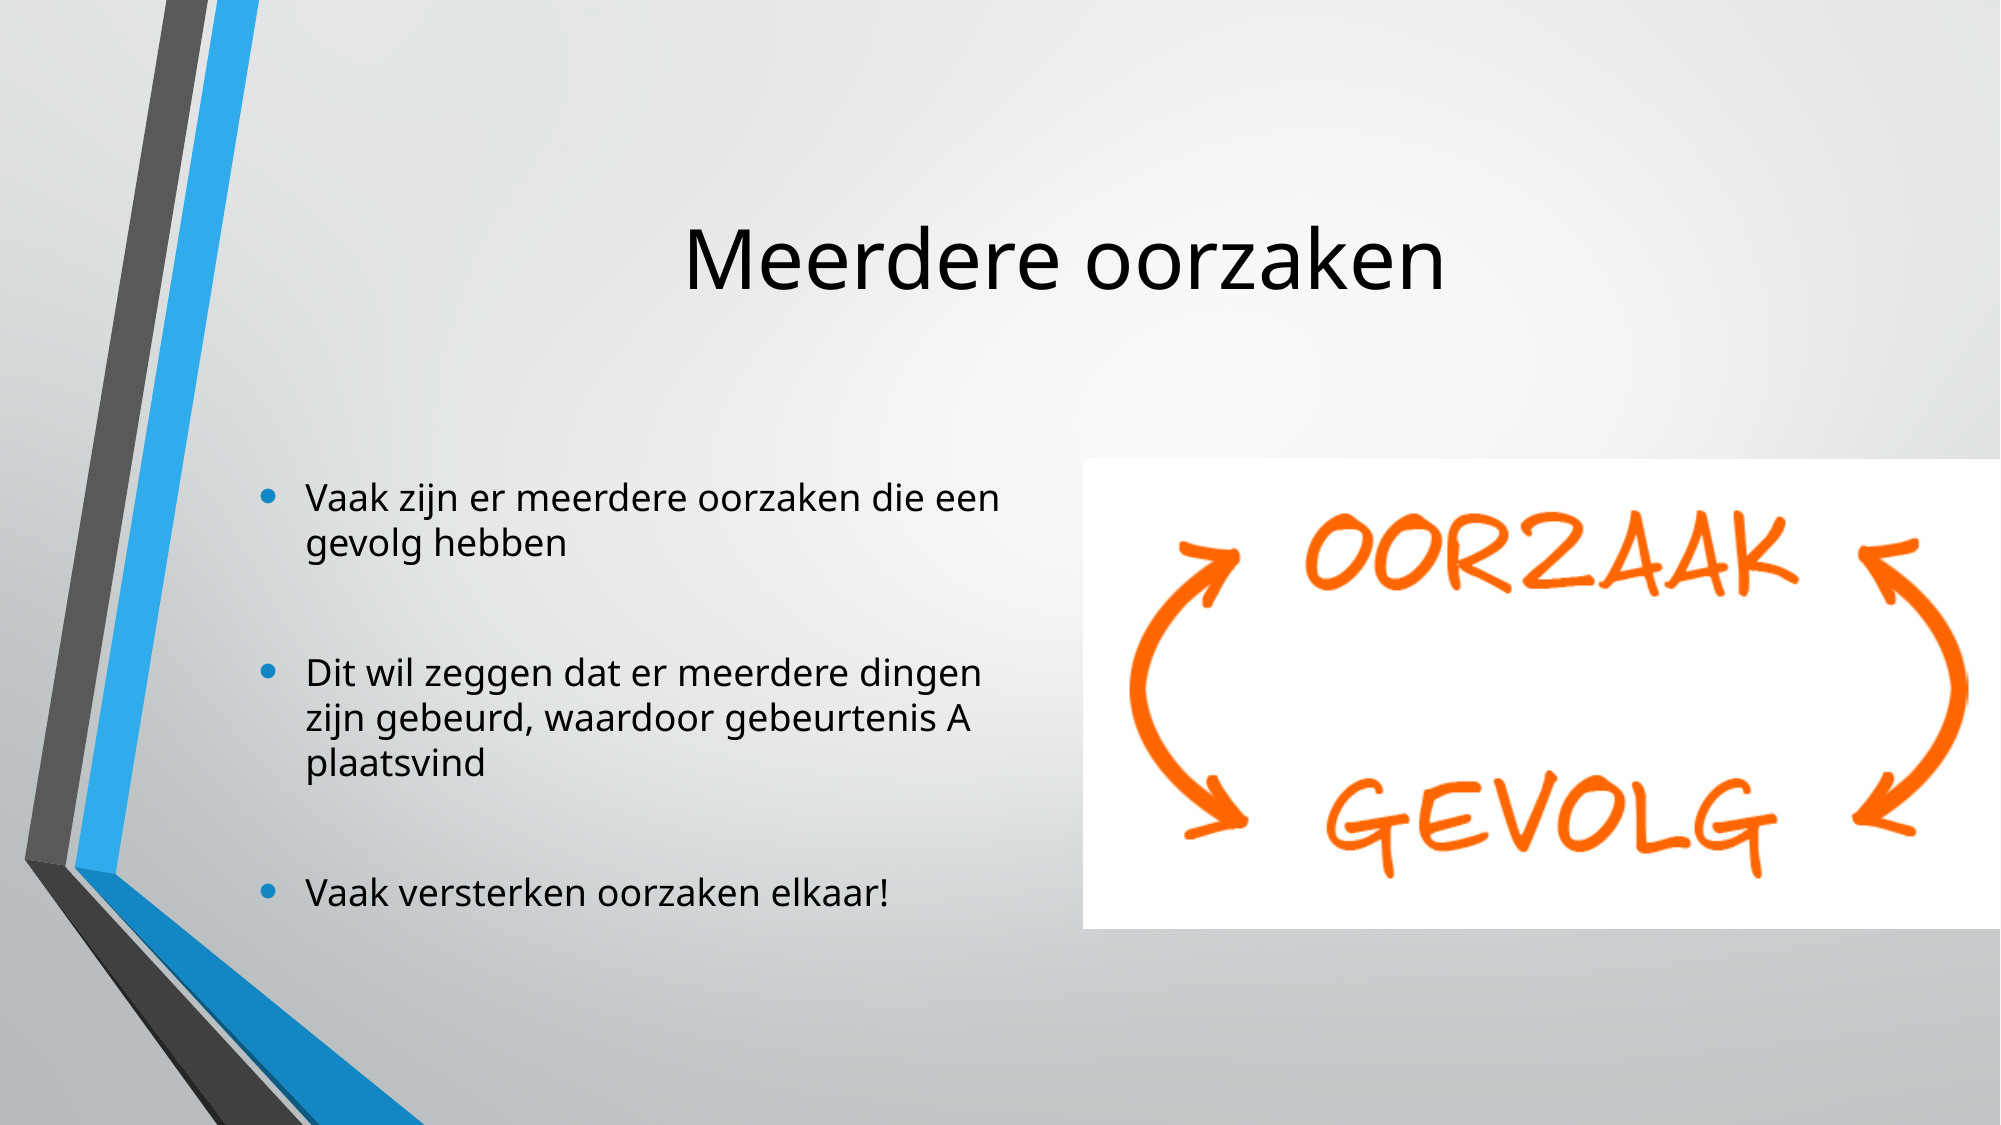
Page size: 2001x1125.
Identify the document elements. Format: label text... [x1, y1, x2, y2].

title Meerdere oorzaken [243, 112, 1887, 400]
list Vaak zijn er meerdere oorzaken die een gevolg hebben Dit wil zeggen dat er meerdere dingen zijn gebeurd, waardoor gebeurtenis A plaatsvind Vaak versterken oorzaken elkaar! [243, 437, 1047, 950]
picture [1083, 459, 2000, 929]
